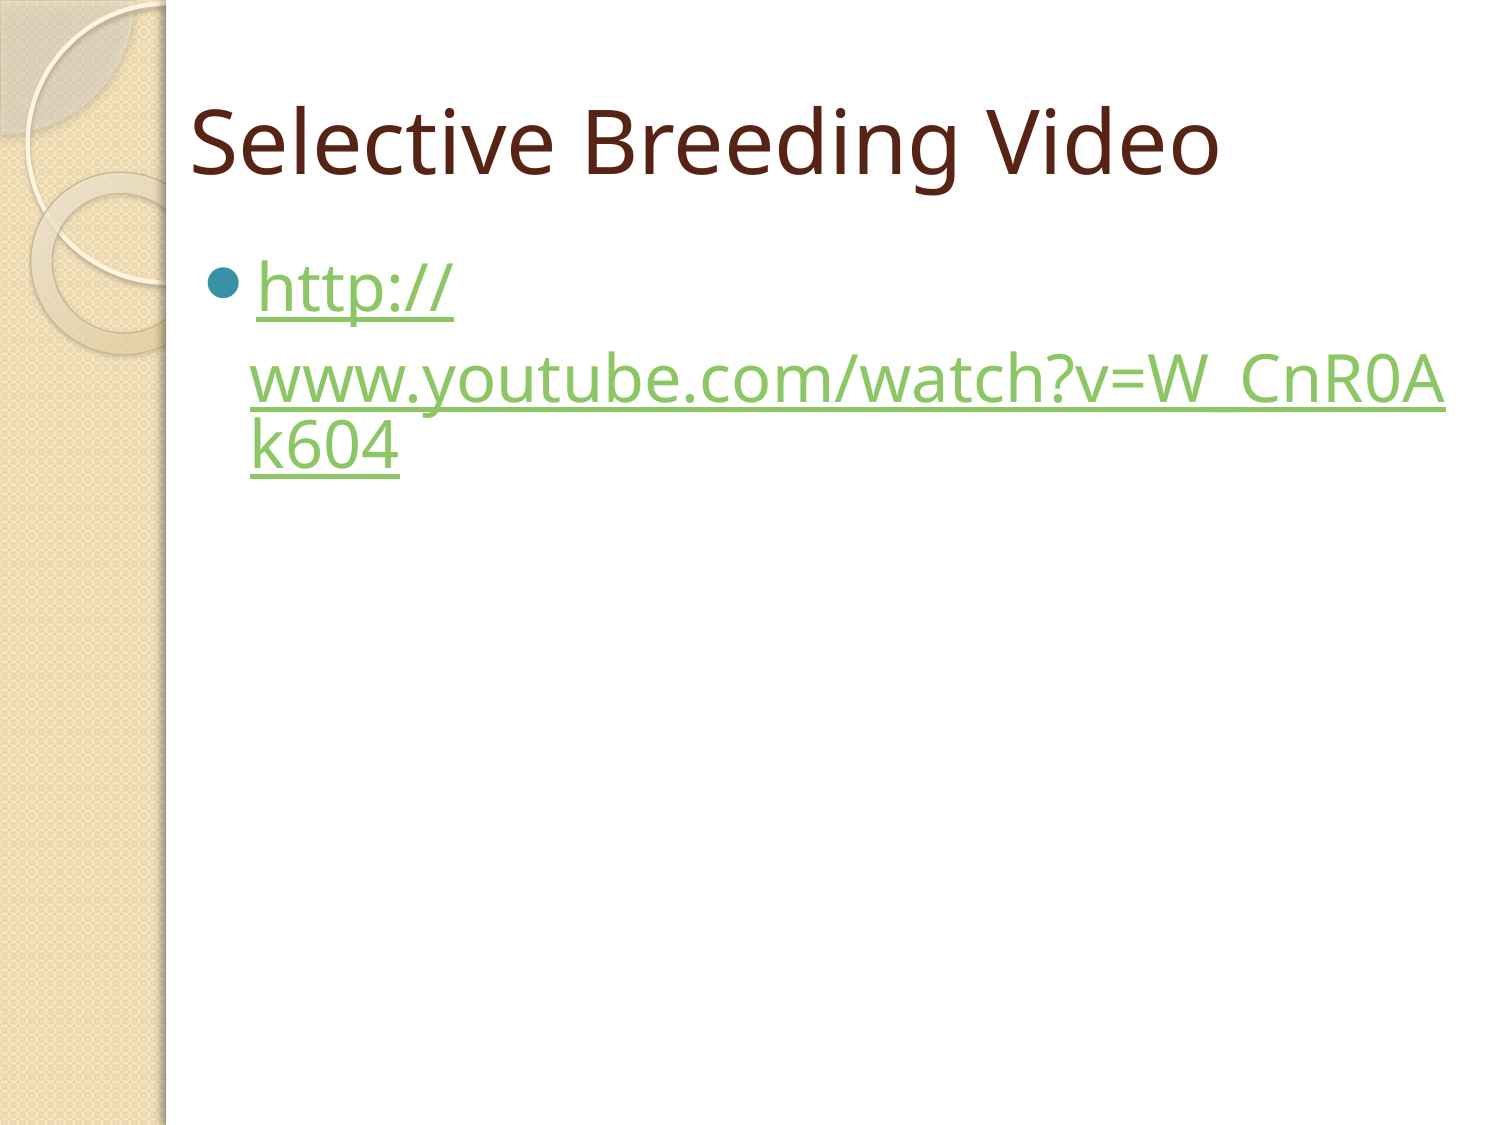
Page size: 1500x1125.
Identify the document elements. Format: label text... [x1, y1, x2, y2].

list http://www.youtube.com/watch?v=W_CnR0Ak604 [174, 237, 1463, 1088]
title Selective Breeding Video [174, 45, 1466, 233]
